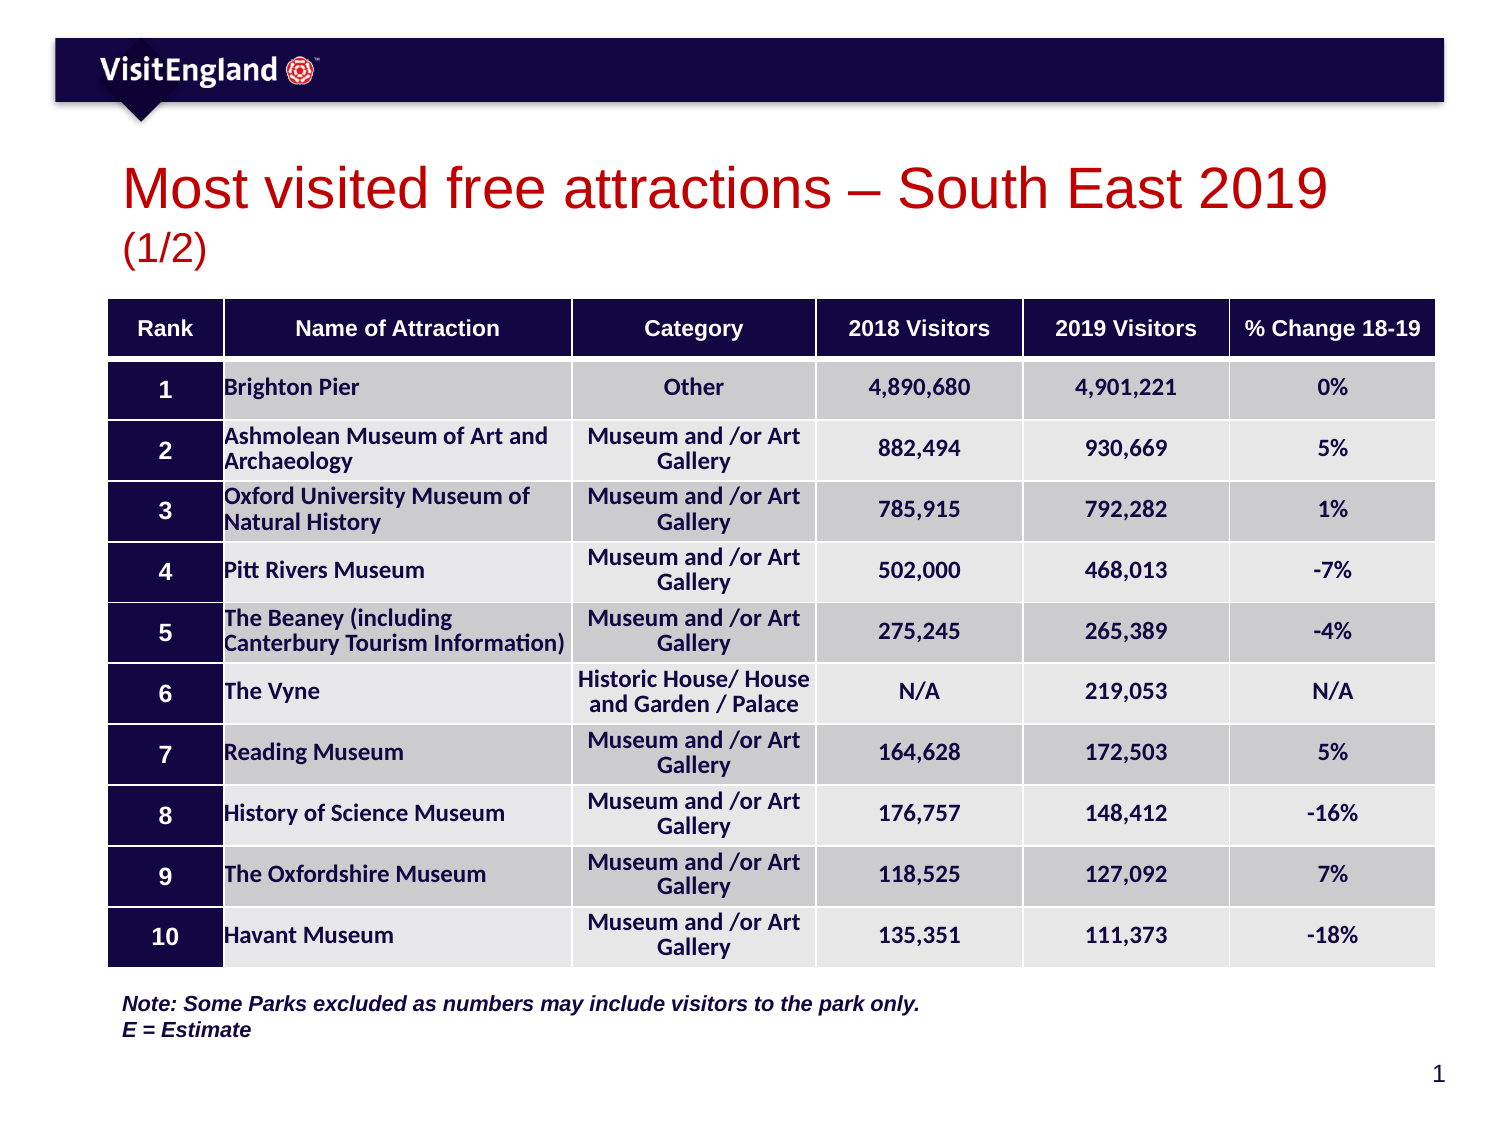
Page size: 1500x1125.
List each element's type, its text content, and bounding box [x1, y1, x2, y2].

table_cell 135,351 [817, 908, 1022, 967]
table_cell 176,757 [817, 786, 1022, 845]
table_cell 3 [108, 482, 223, 541]
table_cell Havant Museum [225, 908, 571, 967]
table_cell Oxford University Museum of Natural History [225, 482, 571, 541]
table_cell History of Science Museum [225, 786, 571, 845]
table_cell Museum and /or Art Gallery [573, 847, 815, 906]
table_header Rank [108, 299, 223, 356]
table_cell 4,890,680 [817, 362, 1022, 419]
table_cell 5% [1230, 421, 1435, 480]
table_cell 7 [108, 725, 223, 784]
table_cell 8 [108, 786, 223, 845]
table_header Category [573, 299, 815, 356]
table_cell Museum and /or Art Gallery [573, 725, 815, 784]
table_cell 164,628 [817, 725, 1022, 784]
table_cell Pitt Rivers Museum [225, 543, 571, 602]
table_cell 172,503 [1024, 725, 1229, 784]
table_cell 4,901,221 [1024, 362, 1229, 419]
table_cell 5 [108, 603, 223, 662]
table_cell 7% [1230, 847, 1435, 906]
table_header 2019 Visitors [1024, 299, 1229, 356]
table_cell 265,389 [1024, 603, 1229, 662]
table_cell 10 [108, 908, 223, 967]
table_cell Historic House/ House and Garden / Palace [573, 664, 815, 723]
table_cell 9 [108, 847, 223, 906]
picture [95, 56, 322, 88]
table_cell The Beaney (including Canterbury Tourism Information) [225, 603, 571, 662]
table_header % Change 18-19 [1230, 299, 1435, 356]
table_cell The Oxfordshire Museum [225, 847, 571, 906]
table_cell Museum and /or Art Gallery [573, 786, 815, 845]
table_cell 2 [108, 421, 223, 480]
table_cell -4% [1230, 603, 1435, 662]
table_cell 0% [1230, 362, 1435, 419]
table_cell 4 [108, 543, 223, 602]
table_cell 219,053 [1024, 664, 1229, 723]
table_cell Museum and /or Art Gallery [573, 421, 815, 480]
table_cell Ashmolean Museum of Art and Archaeology [225, 421, 571, 480]
table_cell 502,000 [817, 543, 1022, 602]
table_cell Museum and /or Art Gallery [573, 482, 815, 541]
table_cell 1% [1230, 482, 1435, 541]
table_cell -16% [1230, 786, 1435, 845]
table_cell 275,245 [817, 603, 1022, 662]
table_cell -7% [1230, 543, 1435, 602]
text_box Note: Some Parks excluded as numbers may include visitors to the park only. E = Estimate [107, 982, 1405, 1050]
table_cell N/A [1230, 664, 1435, 723]
table_cell 127,092 [1024, 847, 1229, 906]
table_cell 148,412 [1024, 786, 1229, 845]
table_cell N/A [817, 664, 1022, 723]
table_header 2018 Visitors [817, 299, 1022, 356]
table_cell 468,013 [1024, 543, 1229, 602]
table_cell 118,525 [817, 847, 1022, 906]
table_cell Reading Museum [225, 725, 571, 784]
table_cell -18% [1230, 908, 1435, 967]
table_cell Museum and /or Art Gallery [573, 908, 815, 967]
table_cell Other [573, 362, 815, 419]
table_cell 111,373 [1024, 908, 1229, 967]
title Most visited free attractions – South East 2019 (1/2) [107, 143, 1445, 276]
table_cell 1 [108, 362, 223, 419]
table_cell 785,915 [817, 482, 1022, 541]
table_cell Museum and /or Art Gallery [573, 543, 815, 602]
table_cell 5% [1230, 725, 1435, 784]
table_cell 6 [108, 664, 223, 723]
table_cell The Vyne [225, 664, 571, 723]
table_header Name of Attraction [225, 299, 571, 356]
table_cell Museum and /or Art Gallery [573, 603, 815, 662]
table_cell Brighton Pier [225, 362, 571, 419]
table_cell 792,282 [1024, 482, 1229, 541]
table_cell 882,494 [817, 421, 1022, 480]
table_cell 930,669 [1024, 421, 1229, 480]
